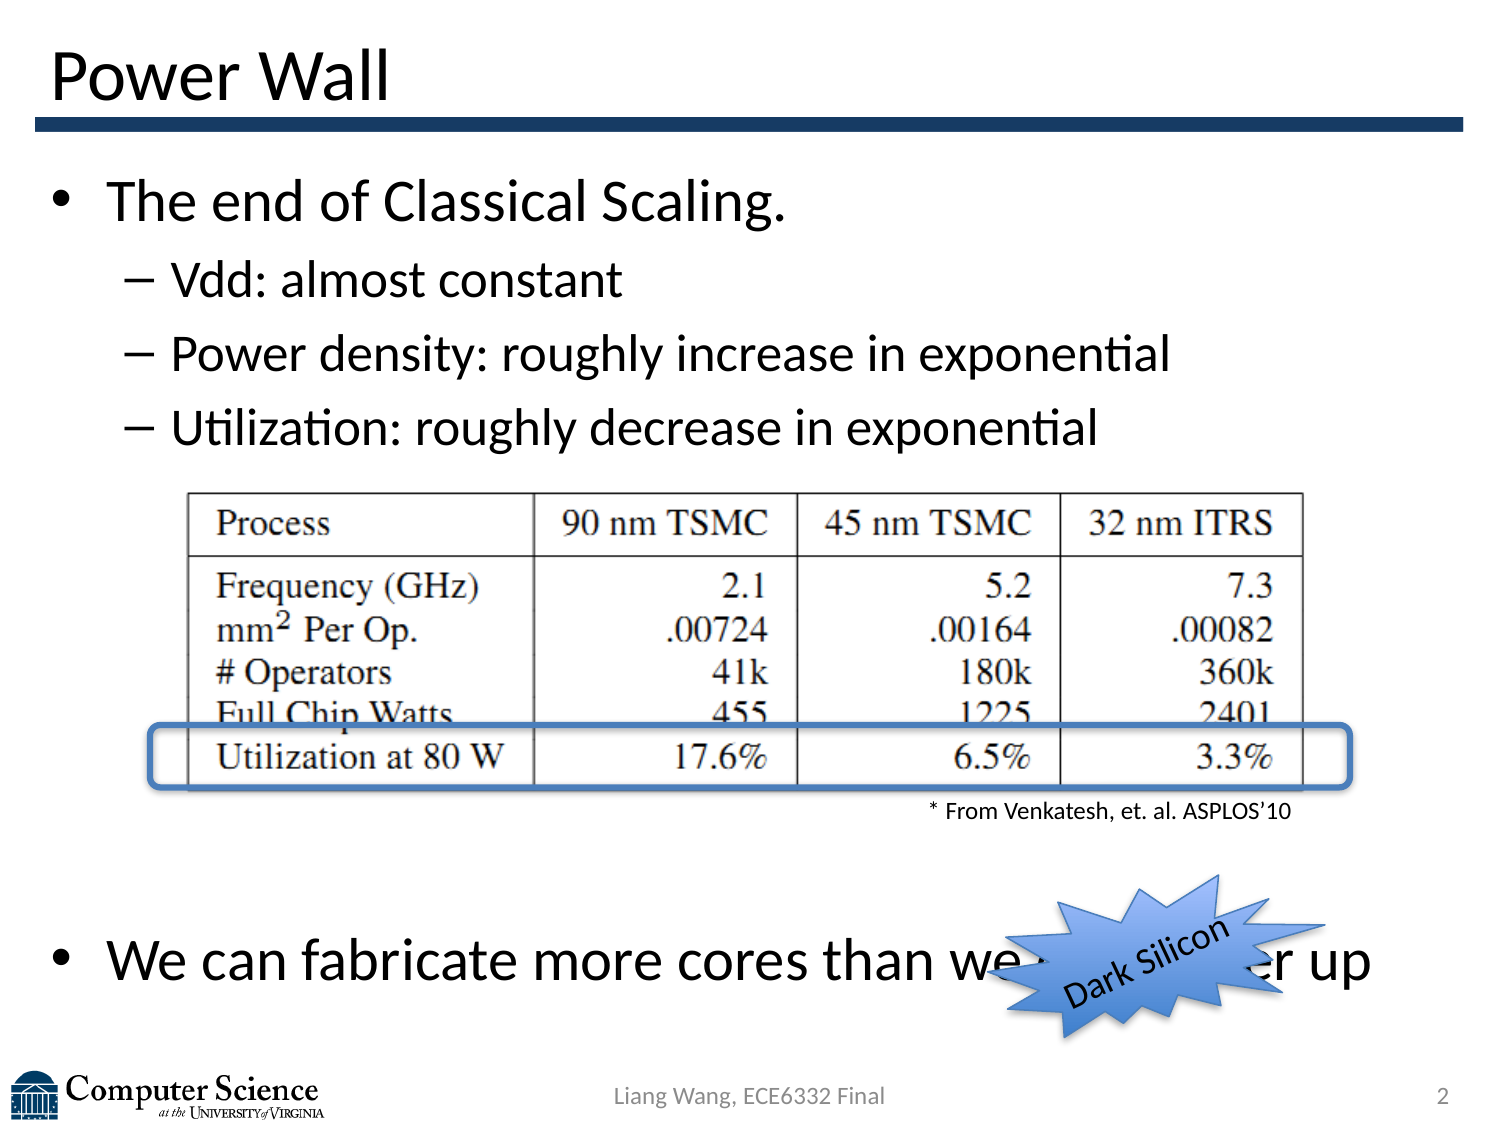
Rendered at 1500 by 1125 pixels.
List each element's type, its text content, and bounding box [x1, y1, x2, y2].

footer Liang Wang, ECE6332 Final [512, 1064, 988, 1125]
text_box [1318, 724, 1351, 789]
title Power Wall [35, 17, 1465, 123]
list The end of Classical Scaling. Vdd: almost constant Power density: roughly increase in exponential Utilization: roughly decrease in exponential We can fabricate more cores than we can power up [35, 153, 1465, 1005]
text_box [987, 874, 1326, 1038]
picture [8, 1069, 330, 1120]
text_box [149, 724, 169, 789]
picture [174, 474, 1315, 805]
text_box * From Venkatesh, et. al. ASPLOS’10 [912, 813, 1311, 833]
slide_number 2 [1114, 1064, 1465, 1125]
